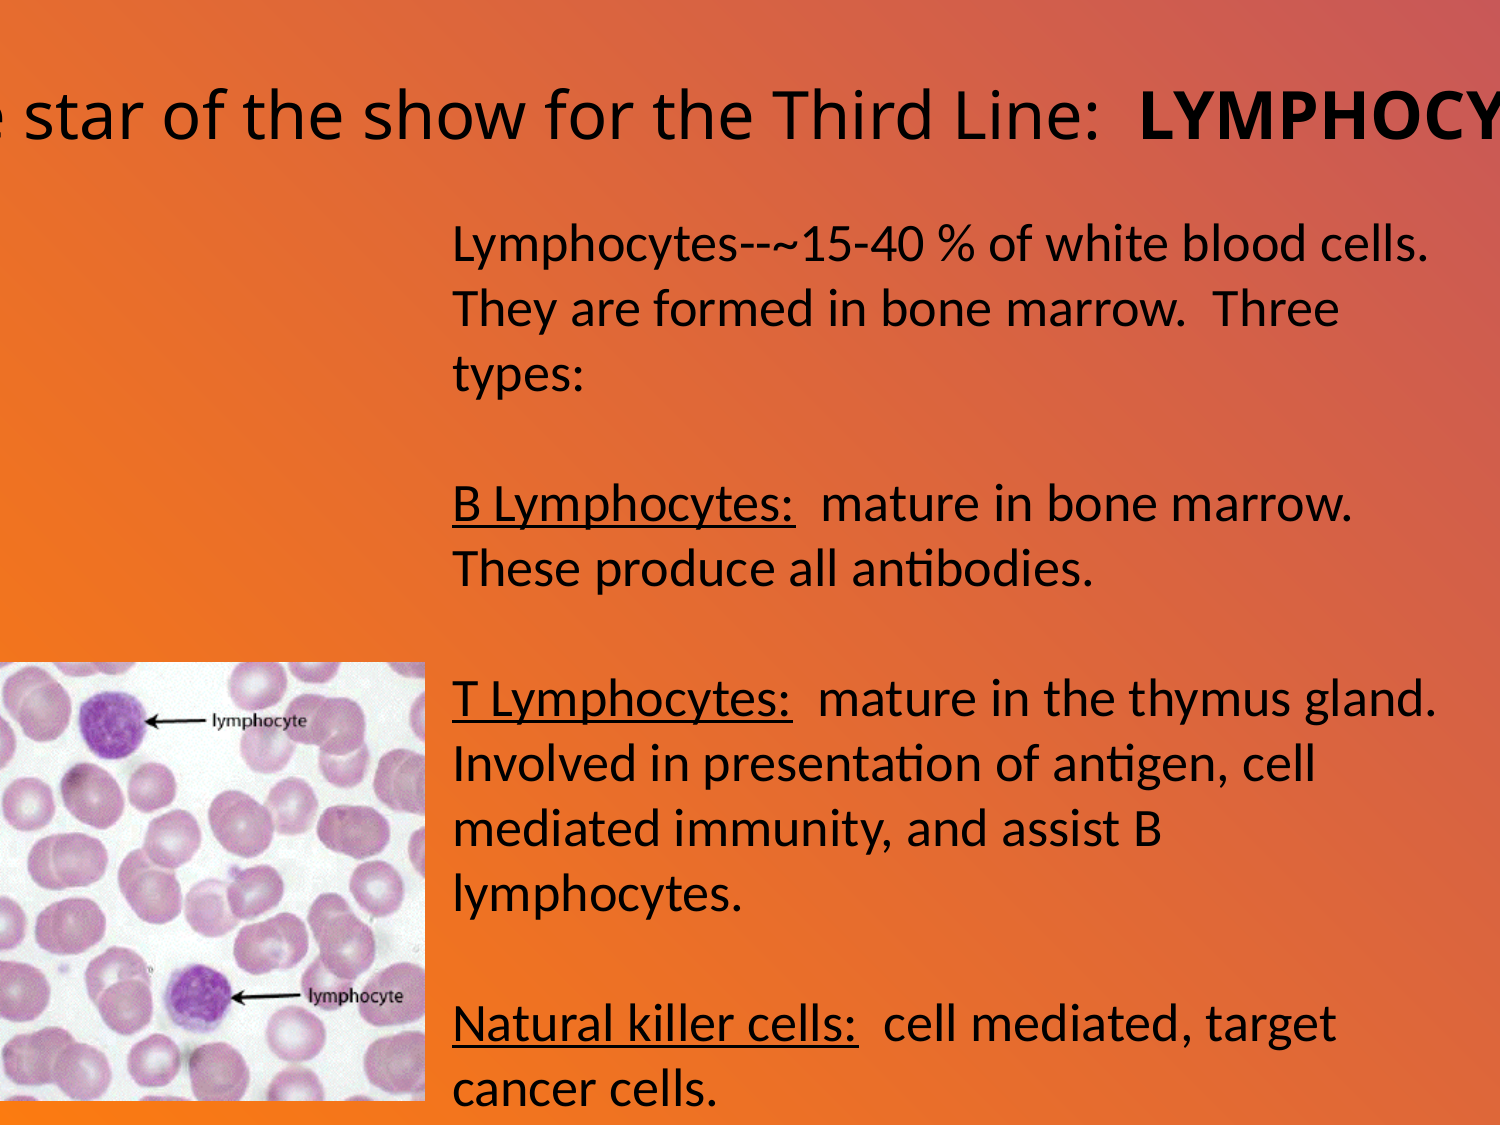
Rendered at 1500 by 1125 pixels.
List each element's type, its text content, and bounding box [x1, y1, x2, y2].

title The star of the show for the Third Line: LYMPHOCYTES [0, 18, 1500, 207]
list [0, 662, 426, 1101]
text_box Lymphocytes--~15-40 % of white blood cells. They are formed in bone marrow. Three types: B Lymphocytes: mature in bone marrow. These produce all antibodies. T Lymphocytes: mature in the thymus gland. Involved in presentation of antigen, cell mediated immunity, and assist B lymphocytes. Natural killer cells: cell mediated, target cancer cells. [437, 199, 1475, 1125]
